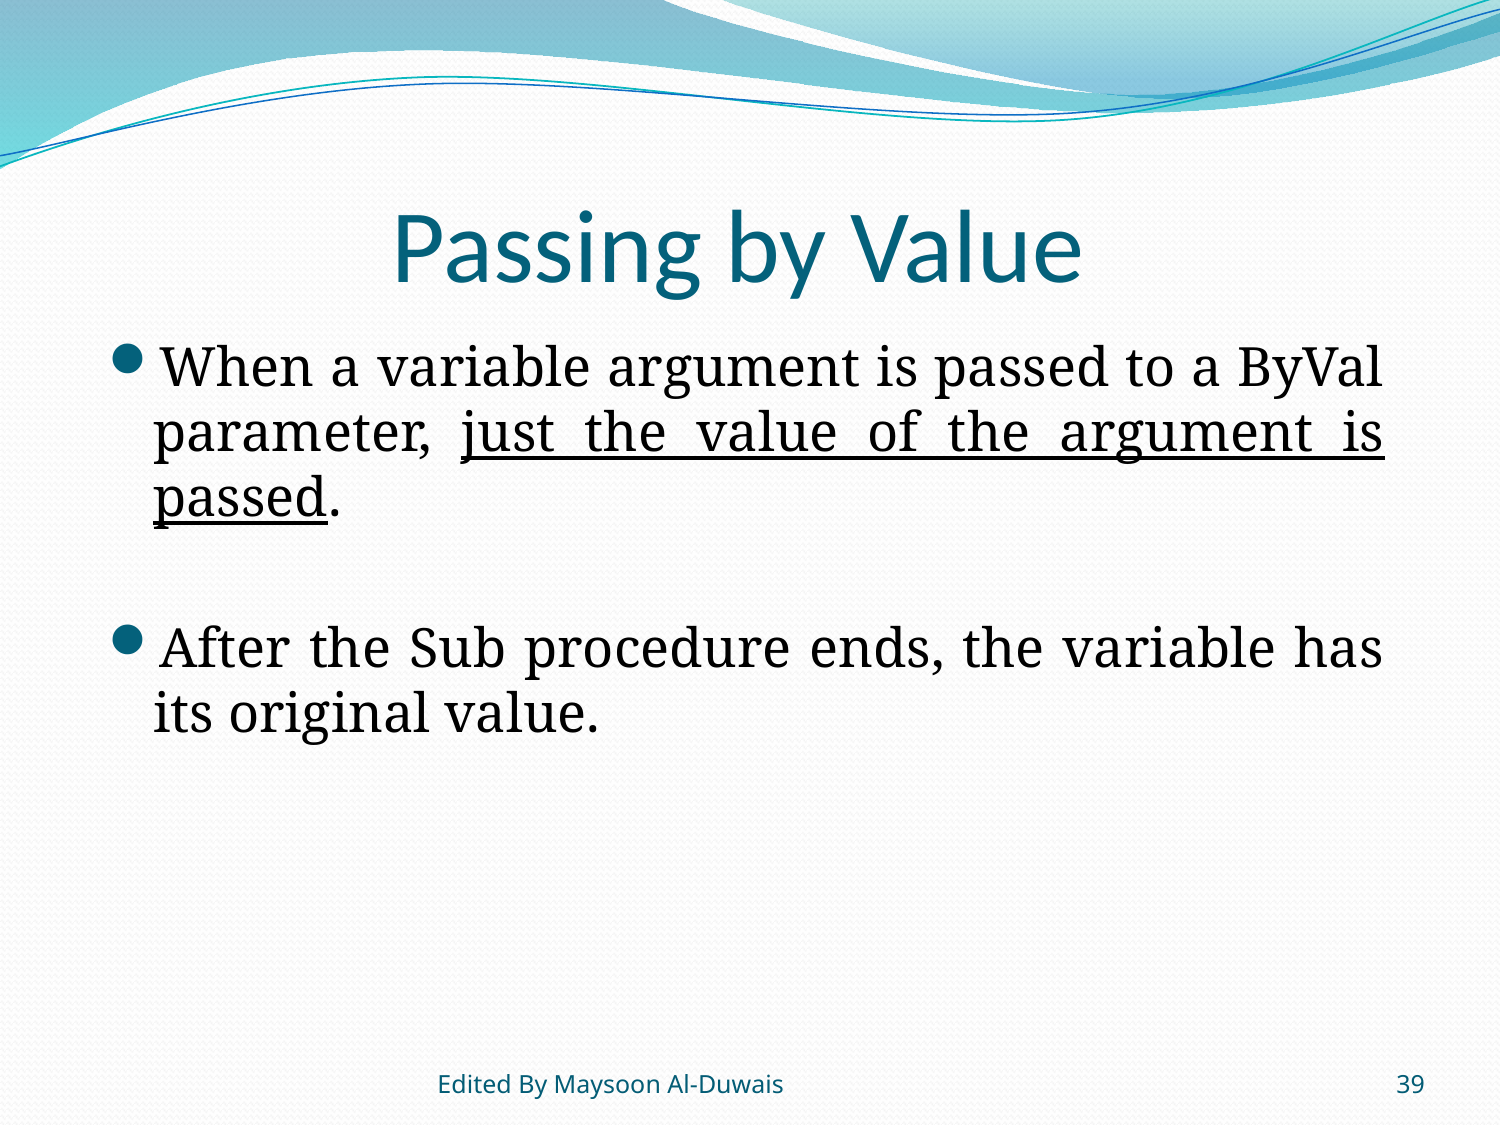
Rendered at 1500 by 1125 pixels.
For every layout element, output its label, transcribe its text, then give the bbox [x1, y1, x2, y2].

footer Edited By Maysoon Al-Duwais [437, 1042, 988, 1103]
title Passing by Value [75, 115, 1425, 303]
list When a variable argument is passed to a ByVal parameter, just the value of the argument is passed. After the Sub procedure ends, the variable has its original value. [93, 324, 1400, 1006]
slide_number 39 [1299, 1042, 1425, 1103]
